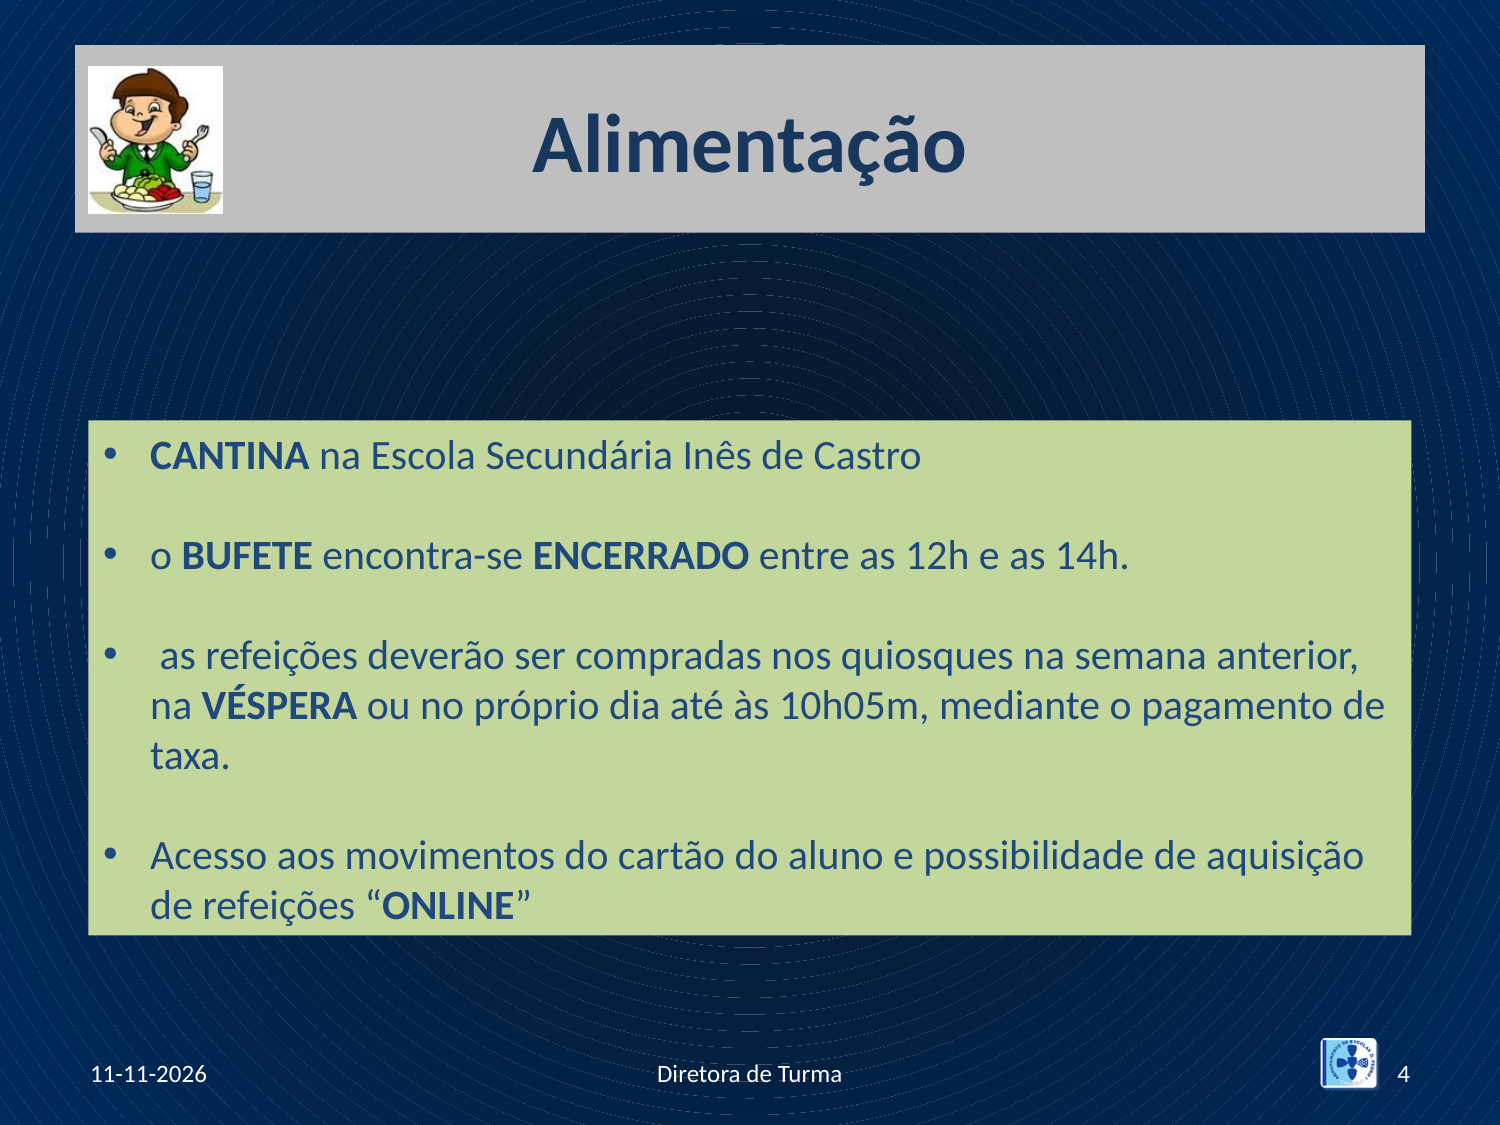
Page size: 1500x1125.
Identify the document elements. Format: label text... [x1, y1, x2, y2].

text_box CANTINA na Escola Secundária Inês de Castro o BUFETE encontra-se ENCERRADO entre as 12h e as 14h. as refeições deverão ser compradas nos quiosques na semana anterior, na VÉSPERA ou no próprio dia até às 10h05m, mediante o pagamento de taxa. Acesso aos movimentos do cartão do aluno e possibilidade de aquisição de refeições “ONLINE” [88, 420, 1412, 936]
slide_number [75, 1042, 425, 1103]
slide_number 4 [1074, 1042, 1425, 1103]
title Alimentação [75, 45, 1425, 233]
footer Diretora de Turma [512, 1042, 988, 1103]
picture [1320, 1038, 1380, 1091]
picture [88, 66, 223, 214]
